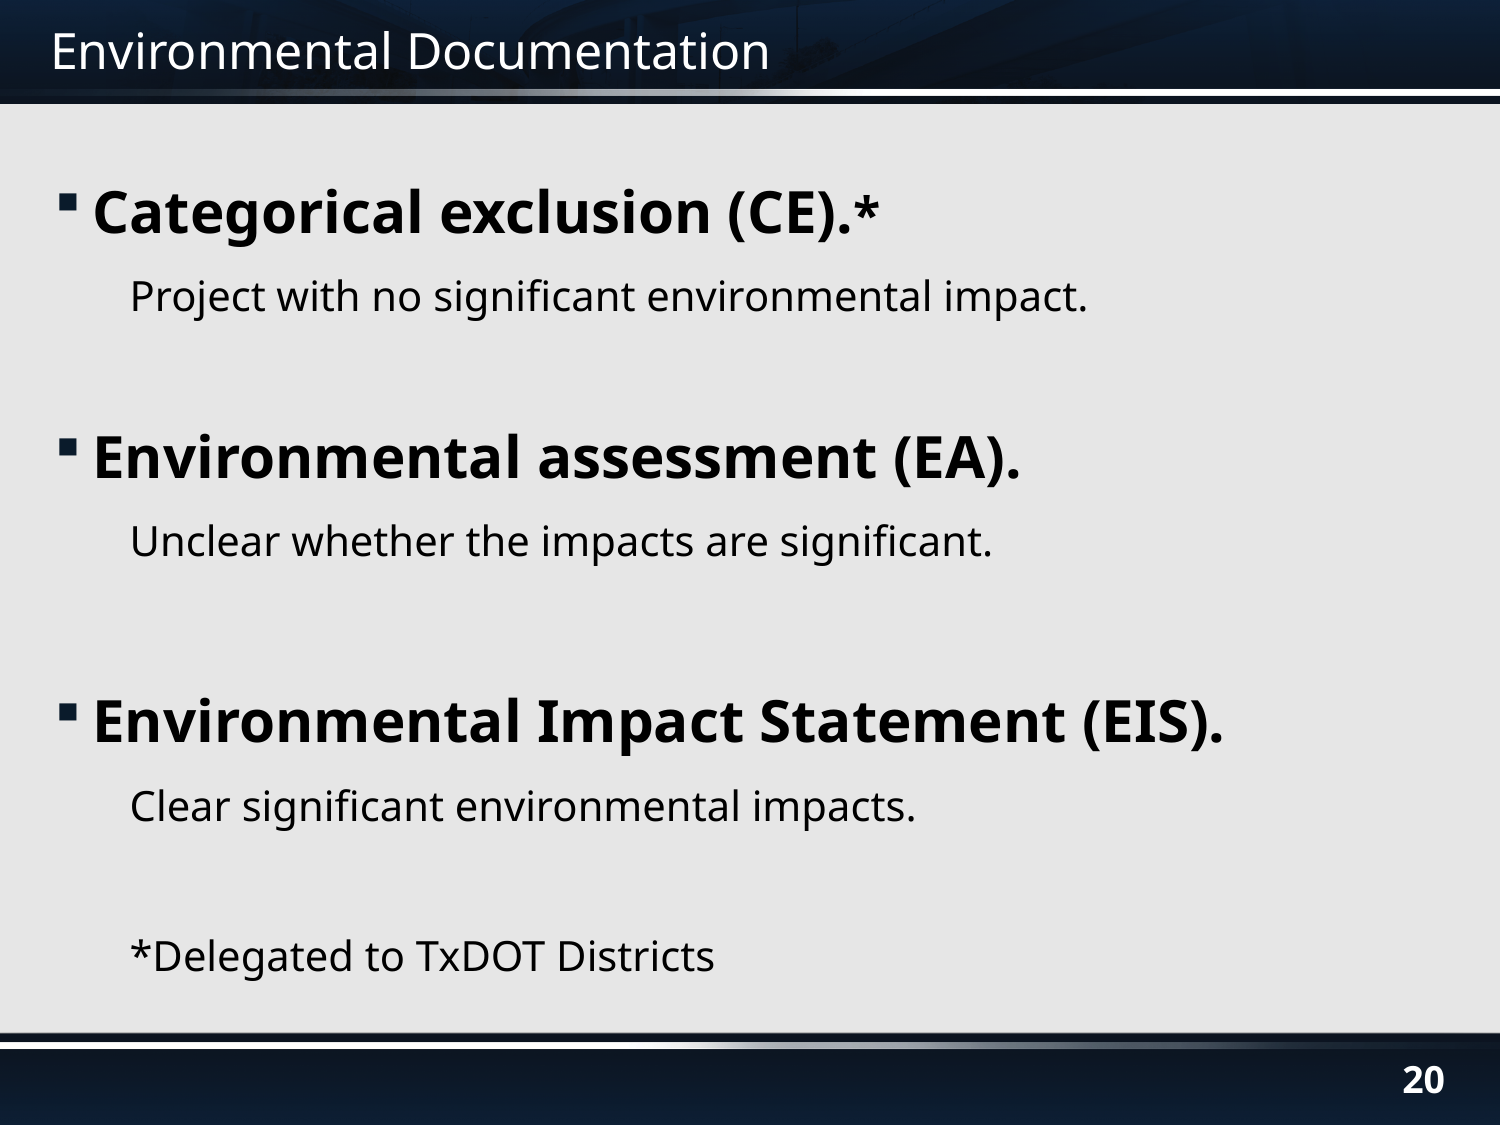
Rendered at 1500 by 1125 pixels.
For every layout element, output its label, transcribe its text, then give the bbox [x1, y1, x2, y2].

list Categorical exclusion (CE).* Project with no significant environmental impact. Environmental assessment (EA). Unclear whether the impacts are significant. Environmental Impact Statement (EIS). Clear significant environmental impacts. *Delegated to TxDOT Districts [54, 174, 1446, 1025]
picture [0, 1032, 1500, 1125]
picture [0, 0, 1500, 104]
title Environmental Documentation [50, 12, 1421, 89]
